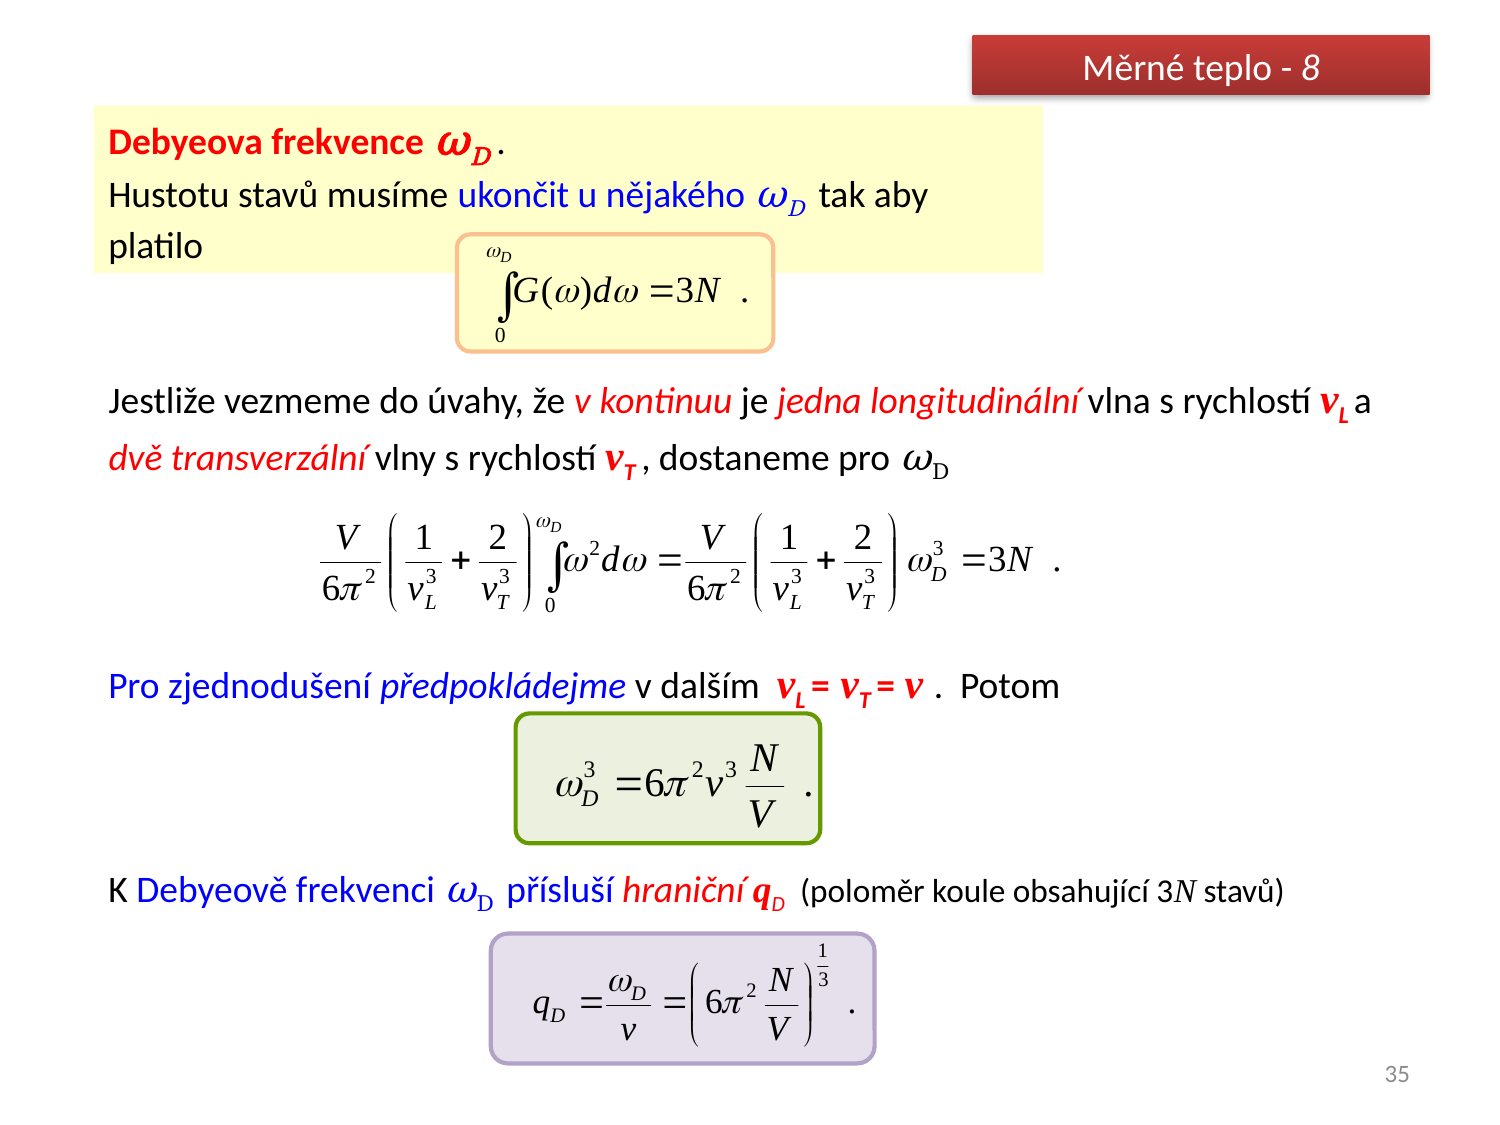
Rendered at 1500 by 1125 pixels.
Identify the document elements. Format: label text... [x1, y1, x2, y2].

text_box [93, 105, 1044, 352]
slide_number 35 [1074, 1042, 1425, 1103]
text_box Měrné teplo - 8 [972, 35, 1430, 95]
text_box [93, 857, 1383, 1064]
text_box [93, 364, 1395, 622]
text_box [93, 648, 1149, 844]
